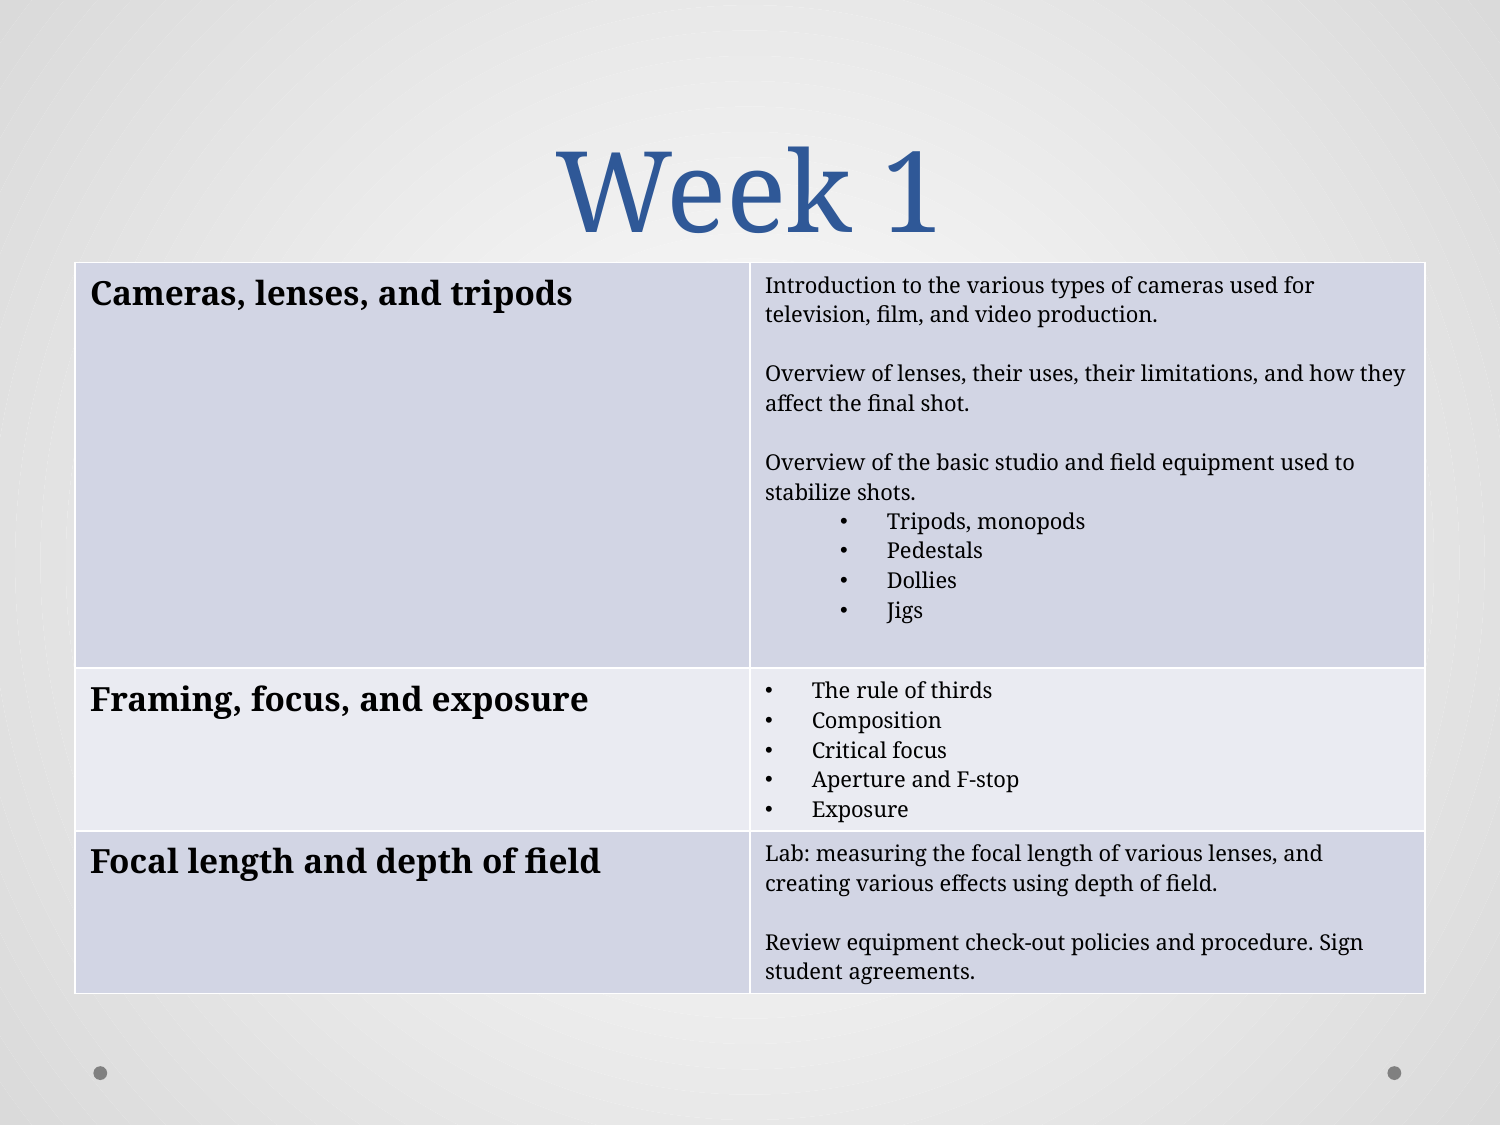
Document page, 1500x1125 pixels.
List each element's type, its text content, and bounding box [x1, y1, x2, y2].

table_cell The rule of thirds Composition Critical focus Aperture and F-stop Exposure [751, 669, 1424, 830]
table_header Cameras, lenses, and tripods [76, 263, 749, 667]
table_cell Focal length and depth of field [76, 832, 749, 993]
table_header Introduction to the various types of cameras used for television, film, and video production. Overview of lenses, their uses, their limitations, and how they affect the final shot. Overview of the basic studio and field equipment used to stabilize shots. Tripods, monopods Pedestals Dollies Jigs [751, 263, 1424, 667]
table_cell Framing, focus, and exposure [76, 669, 749, 830]
title Week 1 [75, 0, 1425, 262]
table_cell Lab: measuring the focal length of various lenses, and creating various effects using depth of field. Review equipment check-out policies and procedure. Sign student agreements. [751, 832, 1424, 993]
